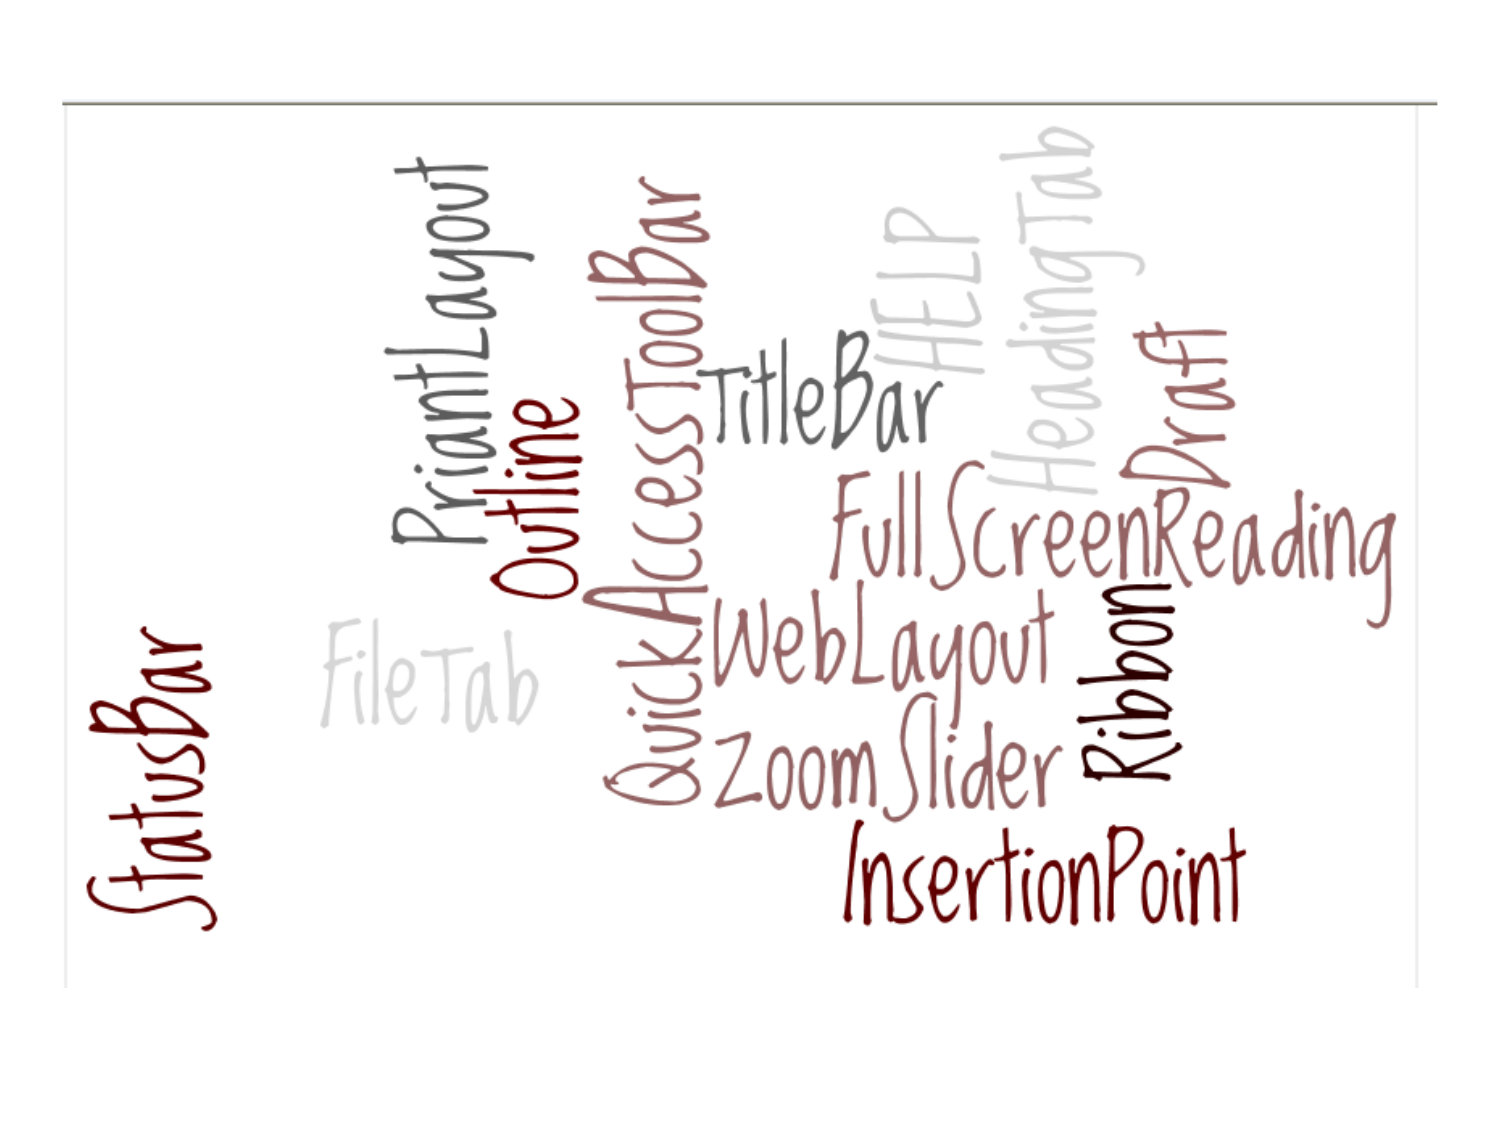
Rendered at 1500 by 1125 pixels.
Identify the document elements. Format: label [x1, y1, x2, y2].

picture [62, 99, 1438, 988]
